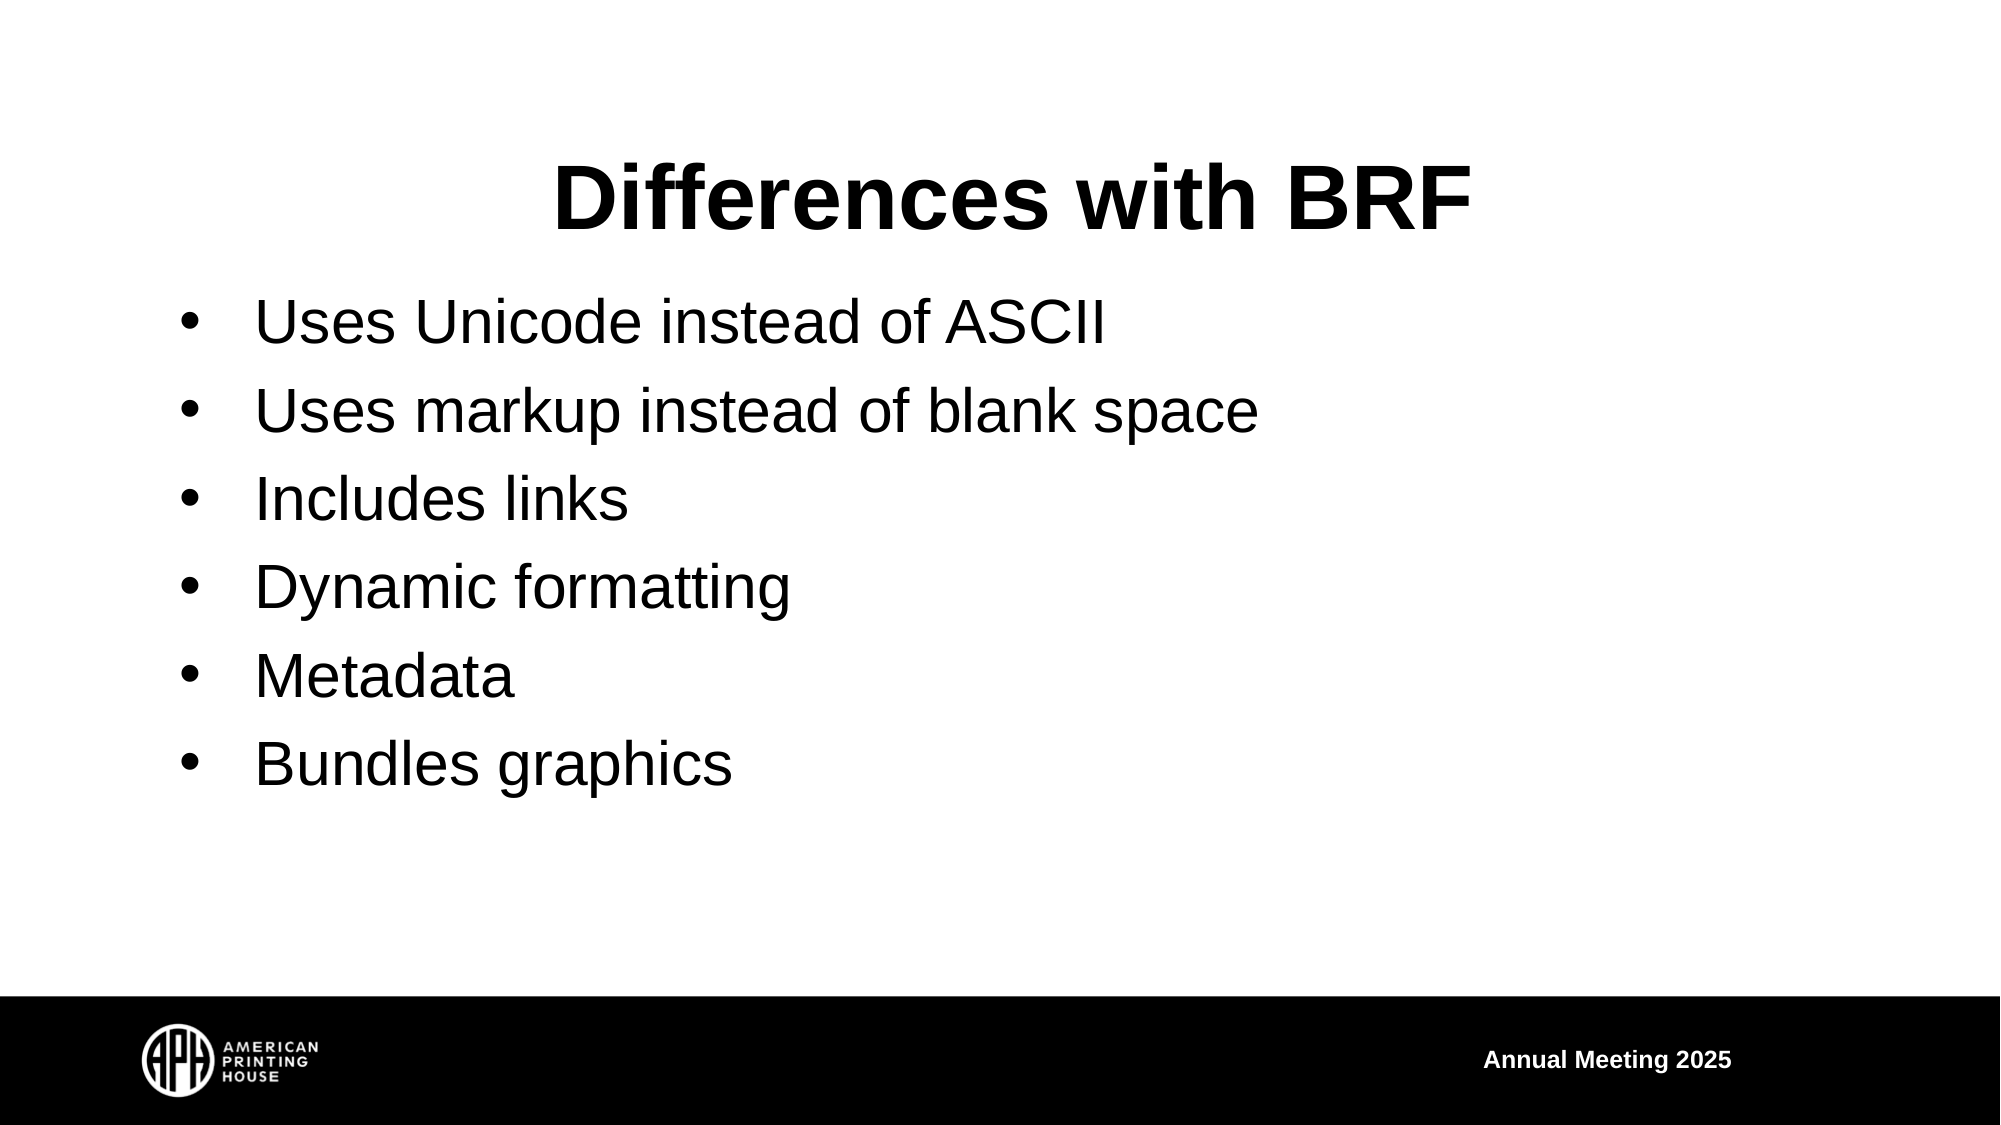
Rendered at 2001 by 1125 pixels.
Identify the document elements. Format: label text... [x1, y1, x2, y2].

title Differences with BRF [164, 128, 1863, 271]
picture [137, 1019, 326, 1102]
list Uses Unicode instead of ASCII Uses markup instead of blank space Includes links Dynamic formatting Metadata Bundles graphics [164, 282, 1863, 925]
footer Annual Meeting 2025 [794, 1047, 1748, 1070]
